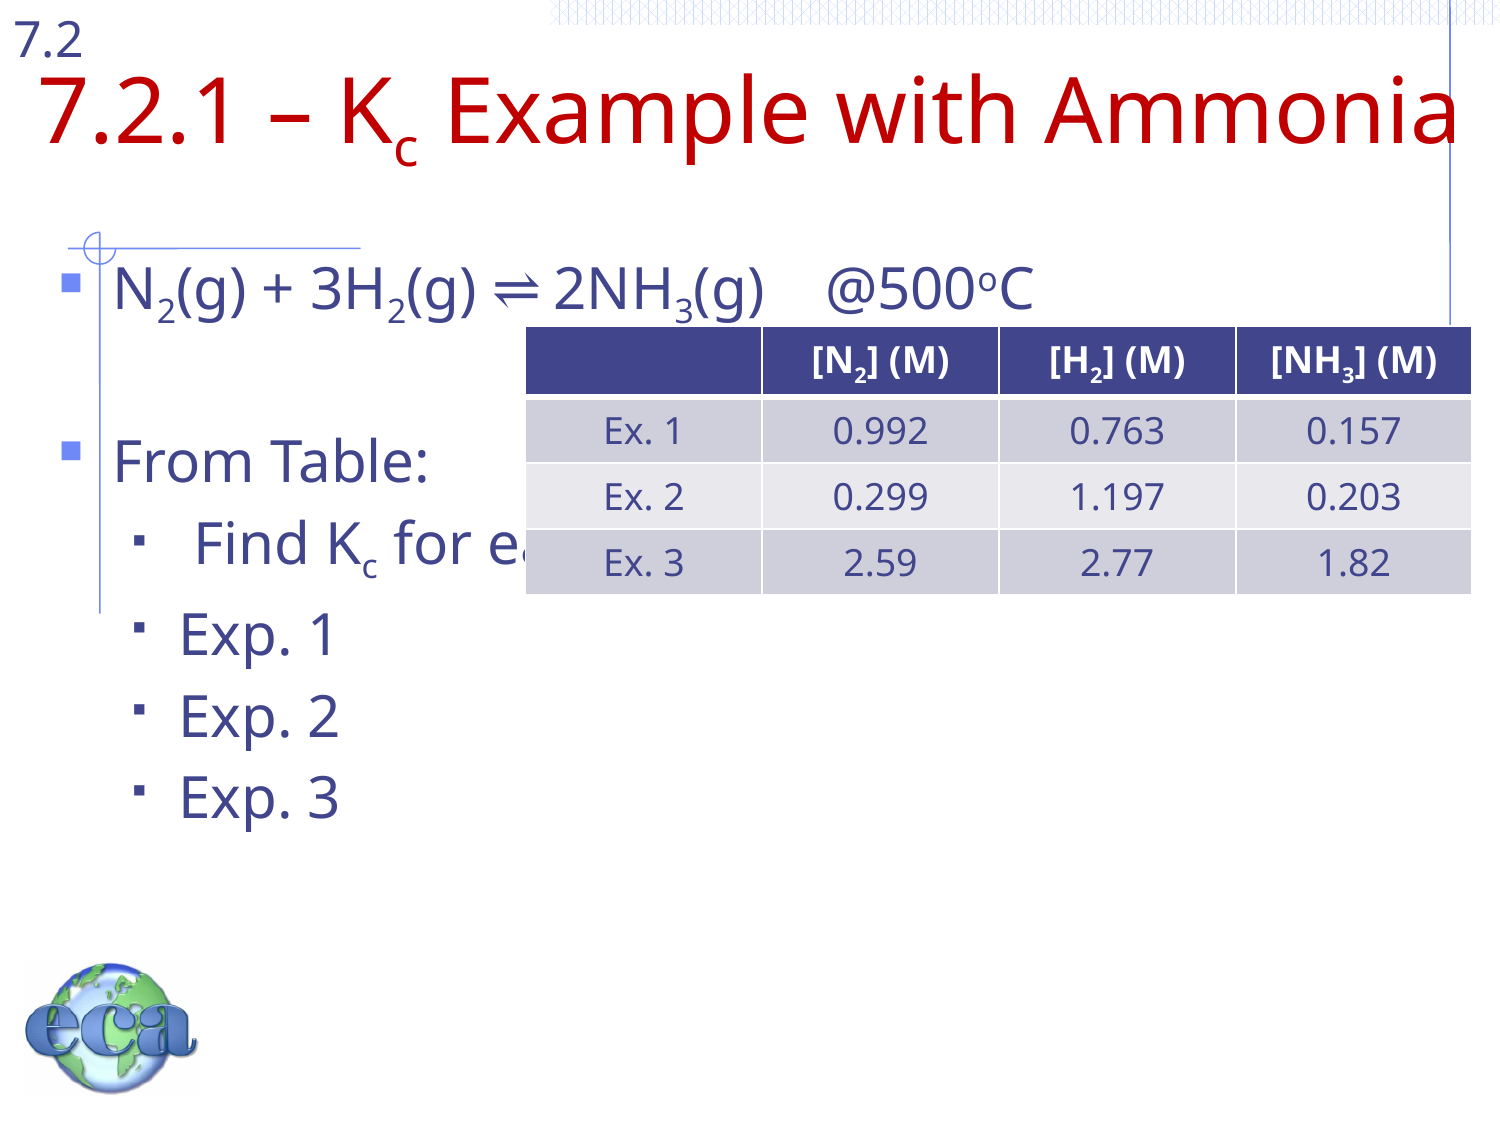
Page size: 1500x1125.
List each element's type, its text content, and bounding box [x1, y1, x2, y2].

table_cell 1.82 [1237, 530, 1471, 594]
table_header [H2] (M) [1000, 327, 1235, 394]
table_cell Ex. 1 [526, 400, 761, 462]
table_cell 0.763 [1000, 400, 1235, 462]
table_cell 2.59 [763, 530, 998, 594]
table_cell 2.77 [1000, 530, 1235, 594]
table_cell 0.157 [1237, 400, 1471, 462]
table_cell Ex. 3 [526, 530, 761, 594]
table_header [NH3] (M) [1237, 327, 1471, 394]
table_cell 0.203 [1237, 464, 1471, 528]
table_cell 0.299 [763, 464, 998, 528]
table_cell Ex. 2 [526, 464, 761, 528]
picture [23, 960, 200, 1096]
table_header [526, 327, 761, 394]
title 7.2.1 – Kc Example with Ammonia [17, 49, 1483, 185]
table_cell 0.992 [763, 400, 998, 462]
table_header [N2] (M) [763, 327, 998, 394]
table_cell 1.197 [1000, 464, 1235, 528]
